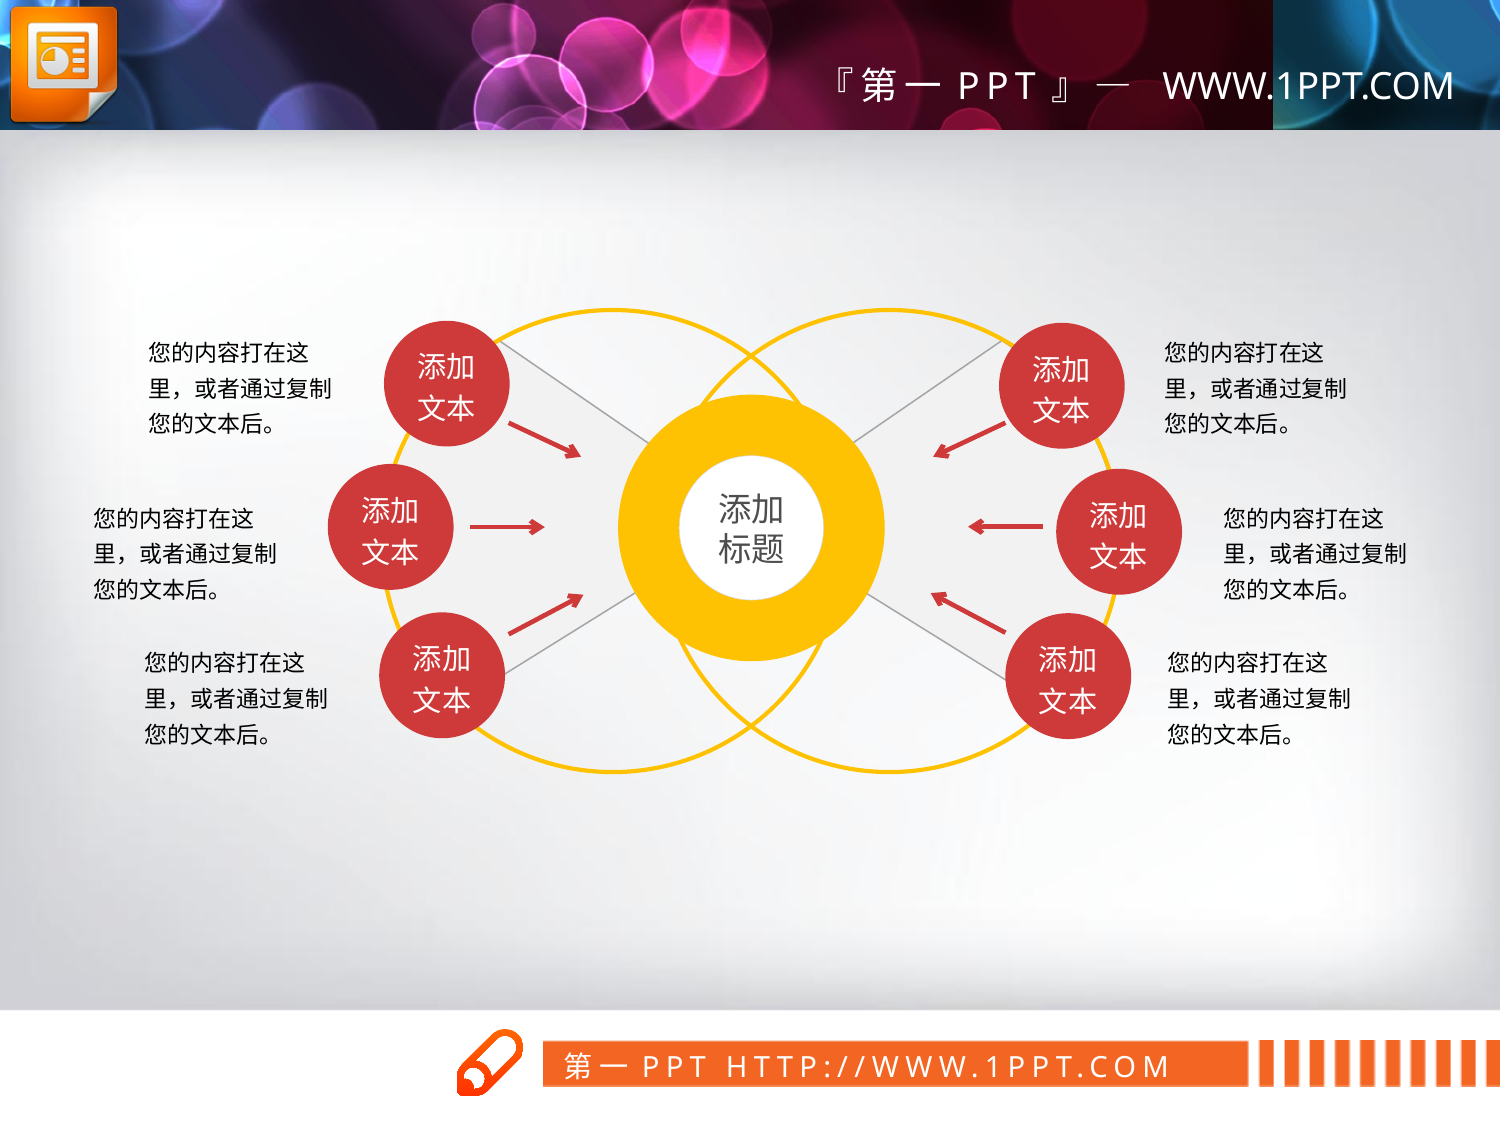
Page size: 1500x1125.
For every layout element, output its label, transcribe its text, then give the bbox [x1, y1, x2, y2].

text_box [697, 309, 1115, 773]
text_box 添加文本 [383, 320, 510, 447]
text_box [932, 422, 1006, 457]
picture [0, 0, 1500, 1012]
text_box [508, 422, 582, 457]
text_box 添加文本 [1005, 613, 1132, 740]
text_box 添加文本 [1056, 468, 1183, 595]
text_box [930, 592, 1006, 633]
text_box 添加文本 [999, 322, 1125, 449]
text_box 您的内容打在这里，或者通过复制您的文本后。 [82, 490, 302, 609]
text_box [386, 309, 750, 773]
text_box 您的内容打在这里，或者通过复制您的文本后。 [1211, 490, 1431, 609]
text_box 添加文本 [327, 463, 454, 590]
picture [543, 1040, 1500, 1087]
text_box 您的内容打在这里，或者通过复制您的文本后。 [1152, 324, 1372, 444]
text_box 您的内容打在这里，或者通过复制您的文本后。 [136, 324, 356, 444]
text_box 您的内容打在这里，或者通过复制您的文本后。 [1155, 634, 1376, 754]
text_box 您的内容打在这里，或者通过复制您的文本后。 [132, 634, 353, 754]
text_box 添加文本 [379, 612, 506, 739]
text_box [617, 394, 885, 662]
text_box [508, 594, 584, 635]
